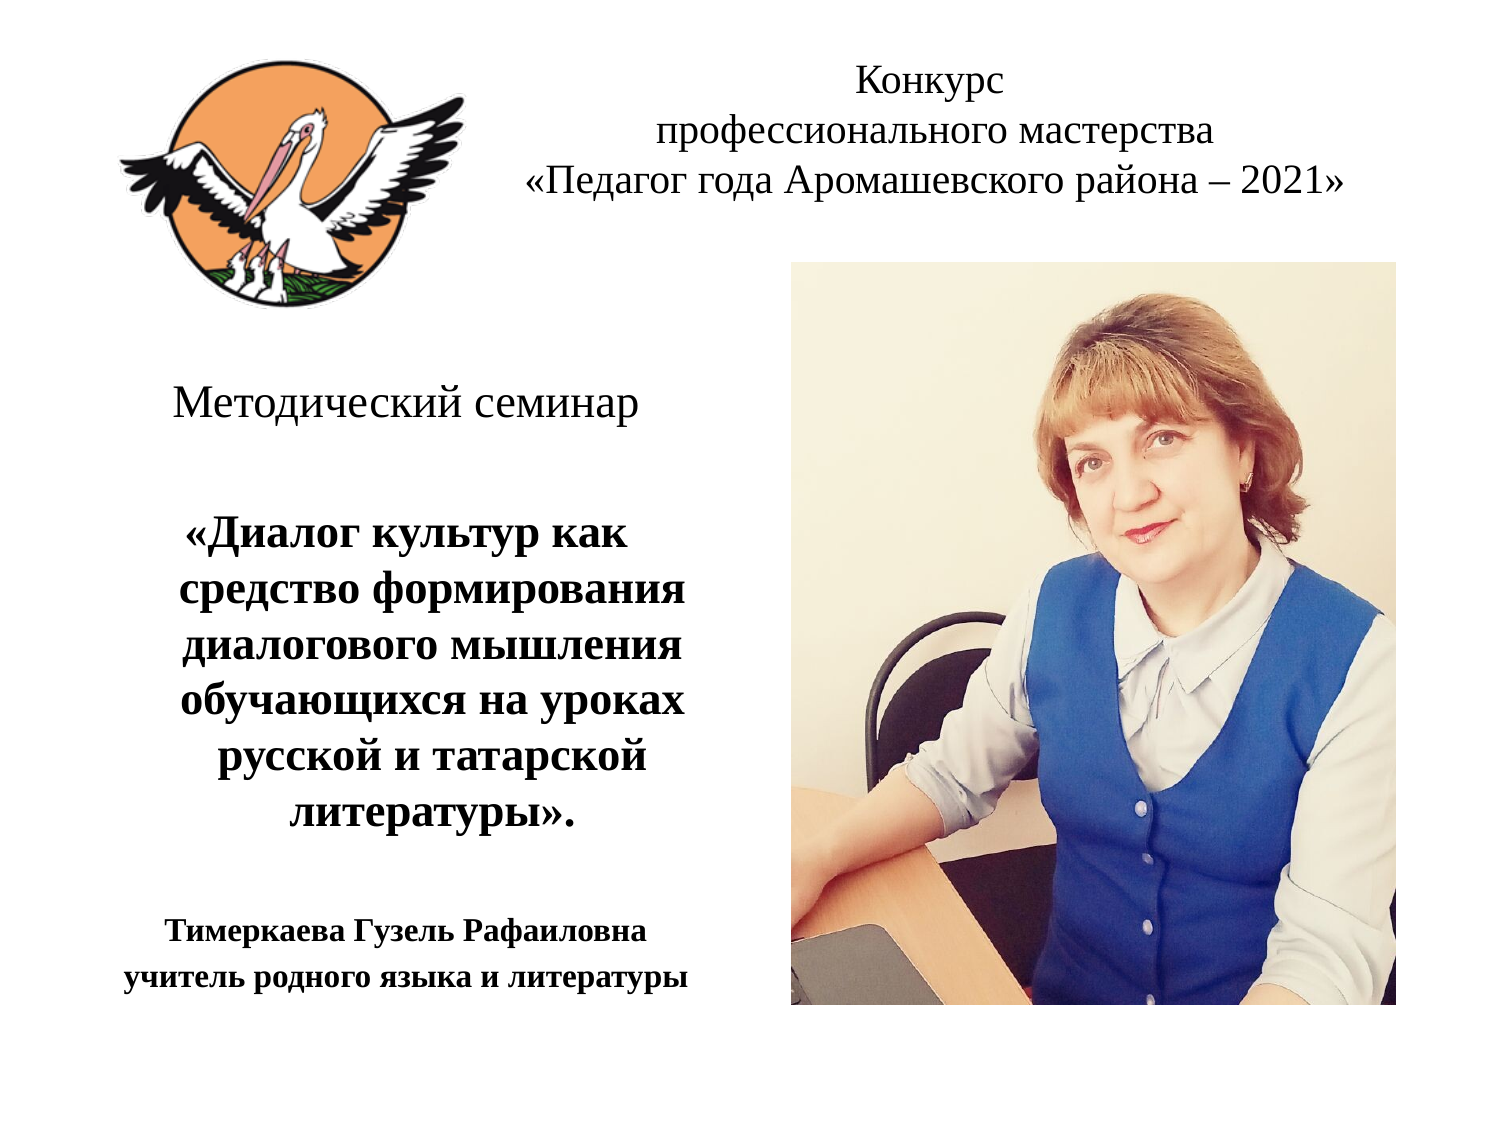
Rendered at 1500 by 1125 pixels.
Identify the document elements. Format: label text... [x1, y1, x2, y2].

title Конкурс профессионального мастерства «Педагог года Аромашевского района – 2021» [472, 70, 1425, 233]
list Методический семинар «Диалог культур как средство формирования диалогового мышления обучающихся на уроках русской и татарской литературы». Тимеркаева Гузель Рафаиловна учитель родного языка и литературы [75, 363, 738, 1005]
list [791, 262, 1396, 1006]
picture [116, 58, 468, 310]
